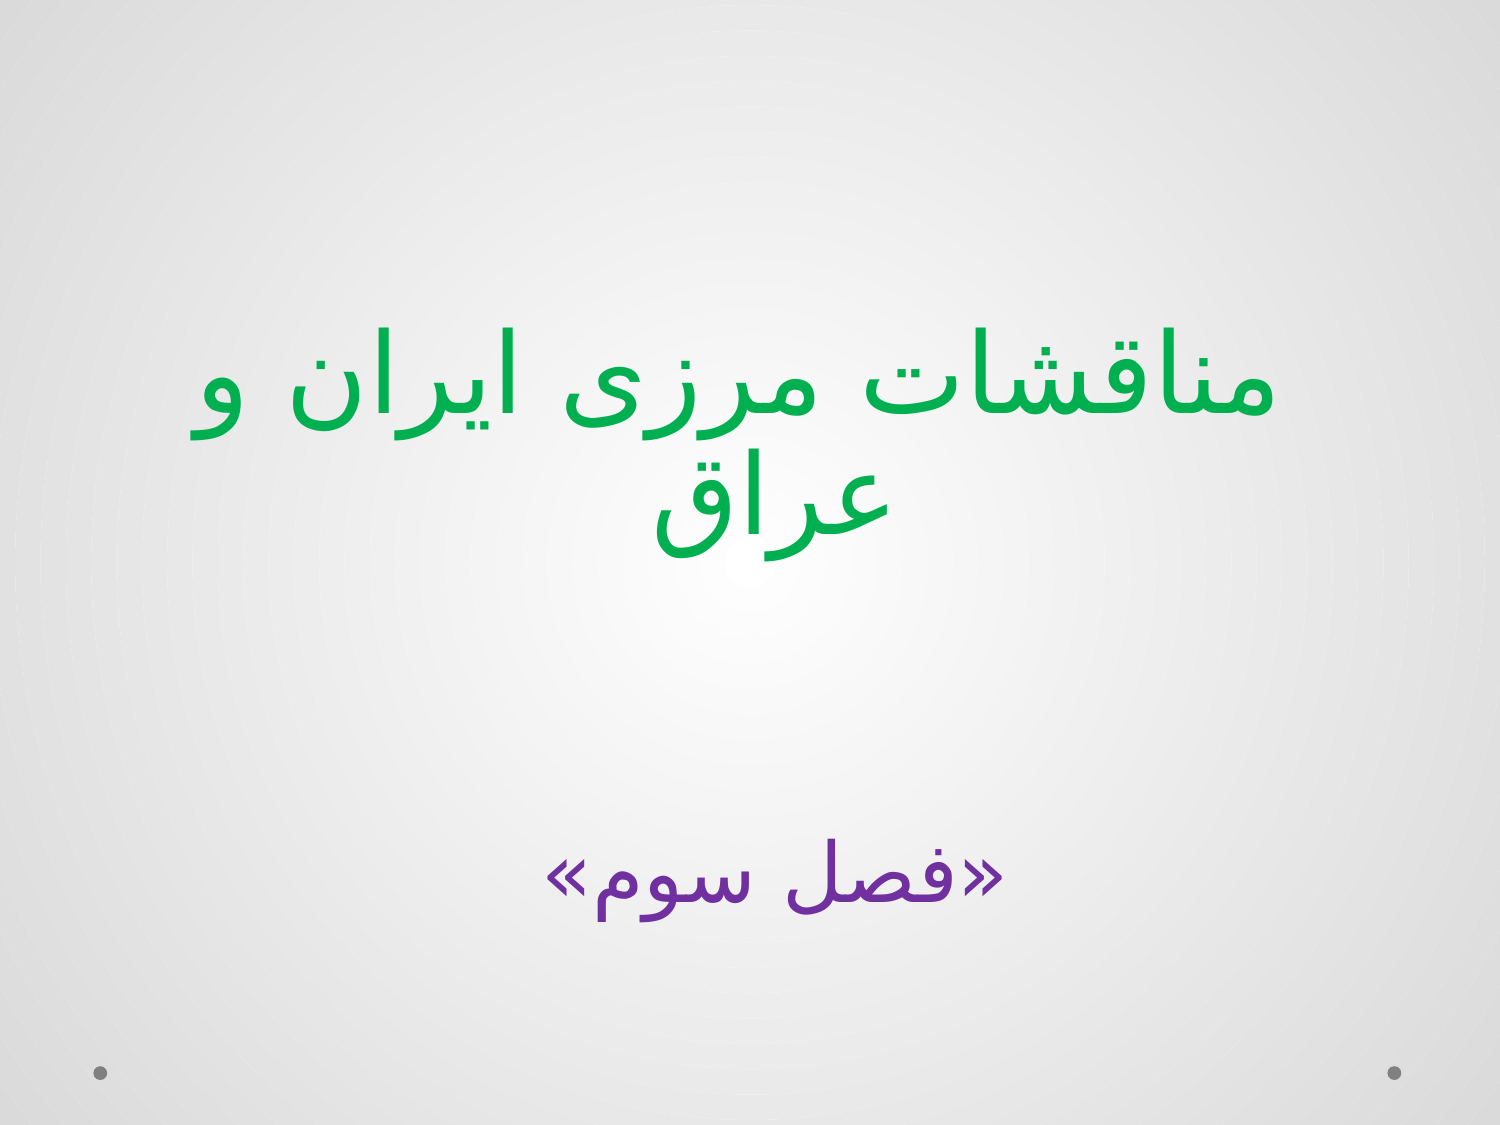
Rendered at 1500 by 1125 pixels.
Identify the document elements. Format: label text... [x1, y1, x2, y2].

title مناقشات مرزی ایران و عراق «فصل سوم» [100, 0, 1451, 927]
